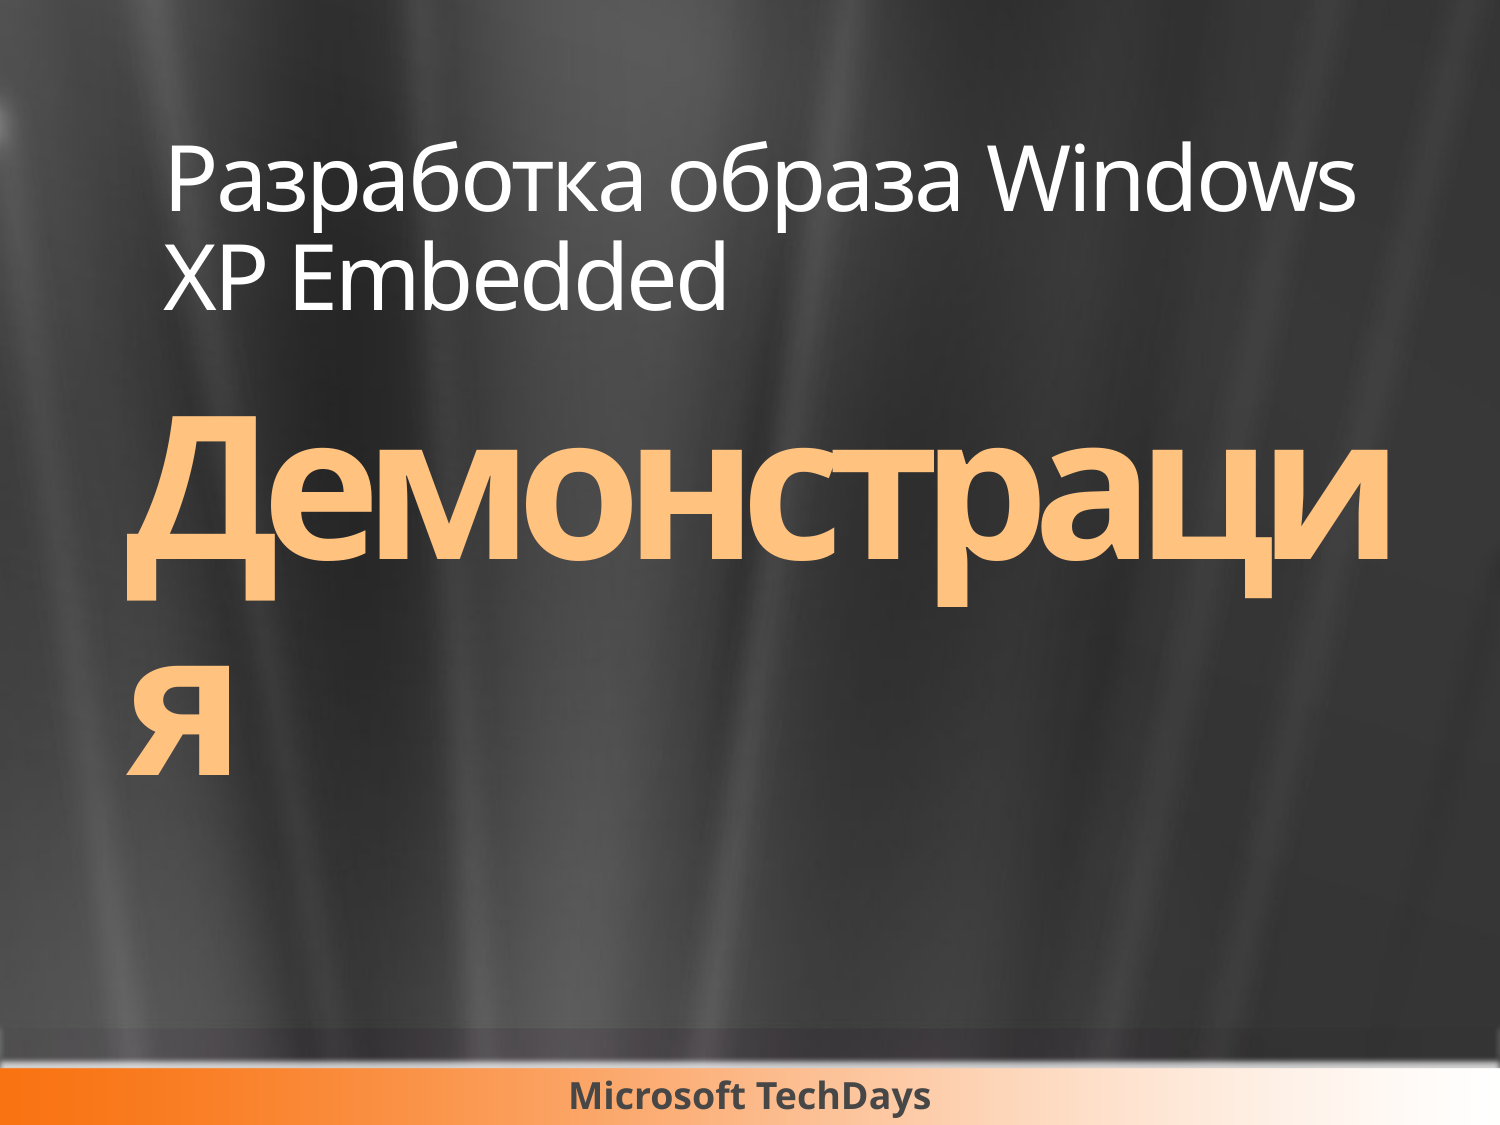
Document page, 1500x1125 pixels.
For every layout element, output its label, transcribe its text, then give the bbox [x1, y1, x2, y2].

title Разработка образа Windows XP Embedded [164, 106, 1395, 357]
list Демонстрация [126, 386, 1388, 614]
picture [0, 0, 1500, 1125]
